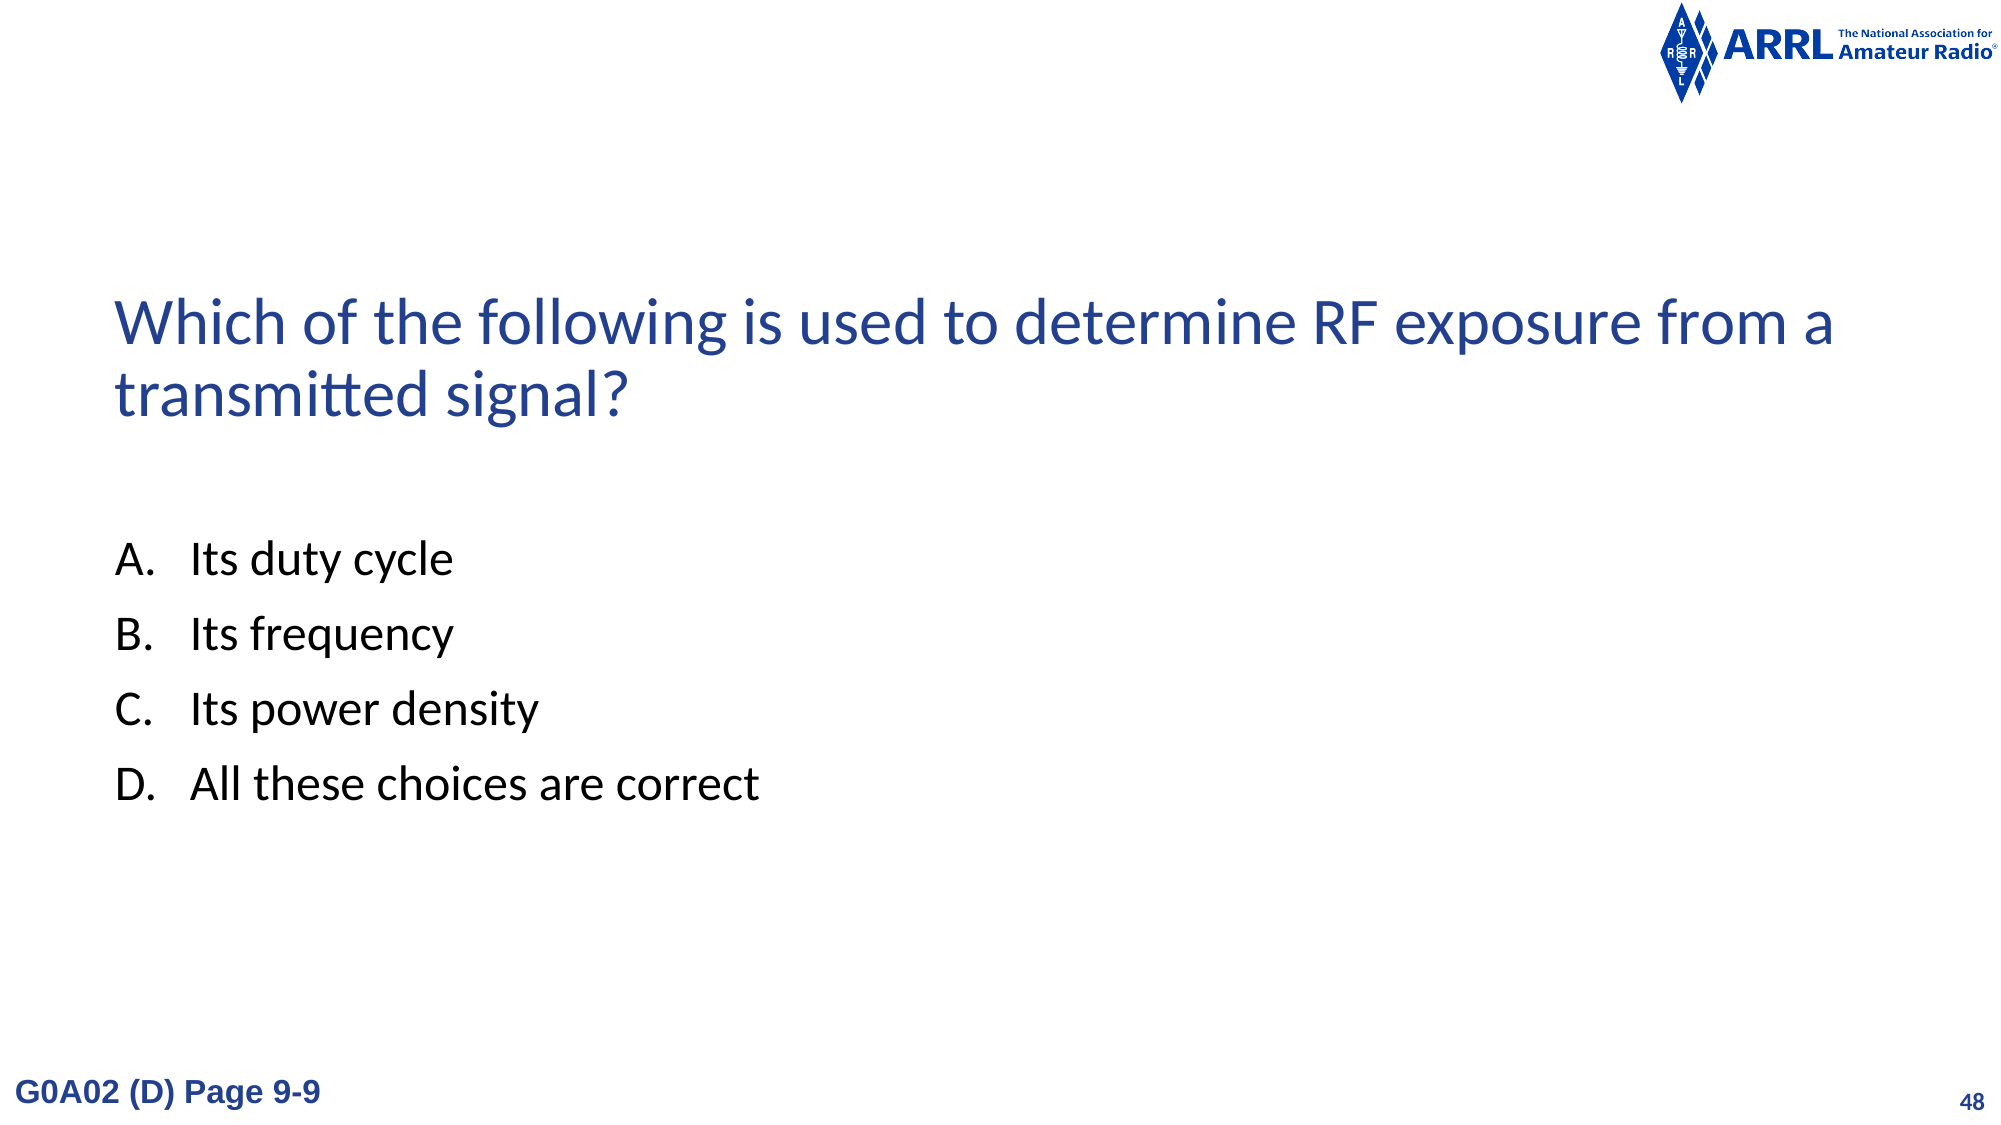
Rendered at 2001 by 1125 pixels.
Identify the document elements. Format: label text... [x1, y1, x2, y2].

picture [1658, 0, 1999, 106]
text_box 48 [1875, 1077, 2000, 1123]
text_box G0A02 (D) Page 9-9 [0, 1062, 1313, 1118]
list Its duty cycle Its frequency Its power density All these choices are correct [99, 525, 1900, 1005]
title Which of the following is used to determine RF exposure from a transmitted signal? [99, 249, 1900, 468]
